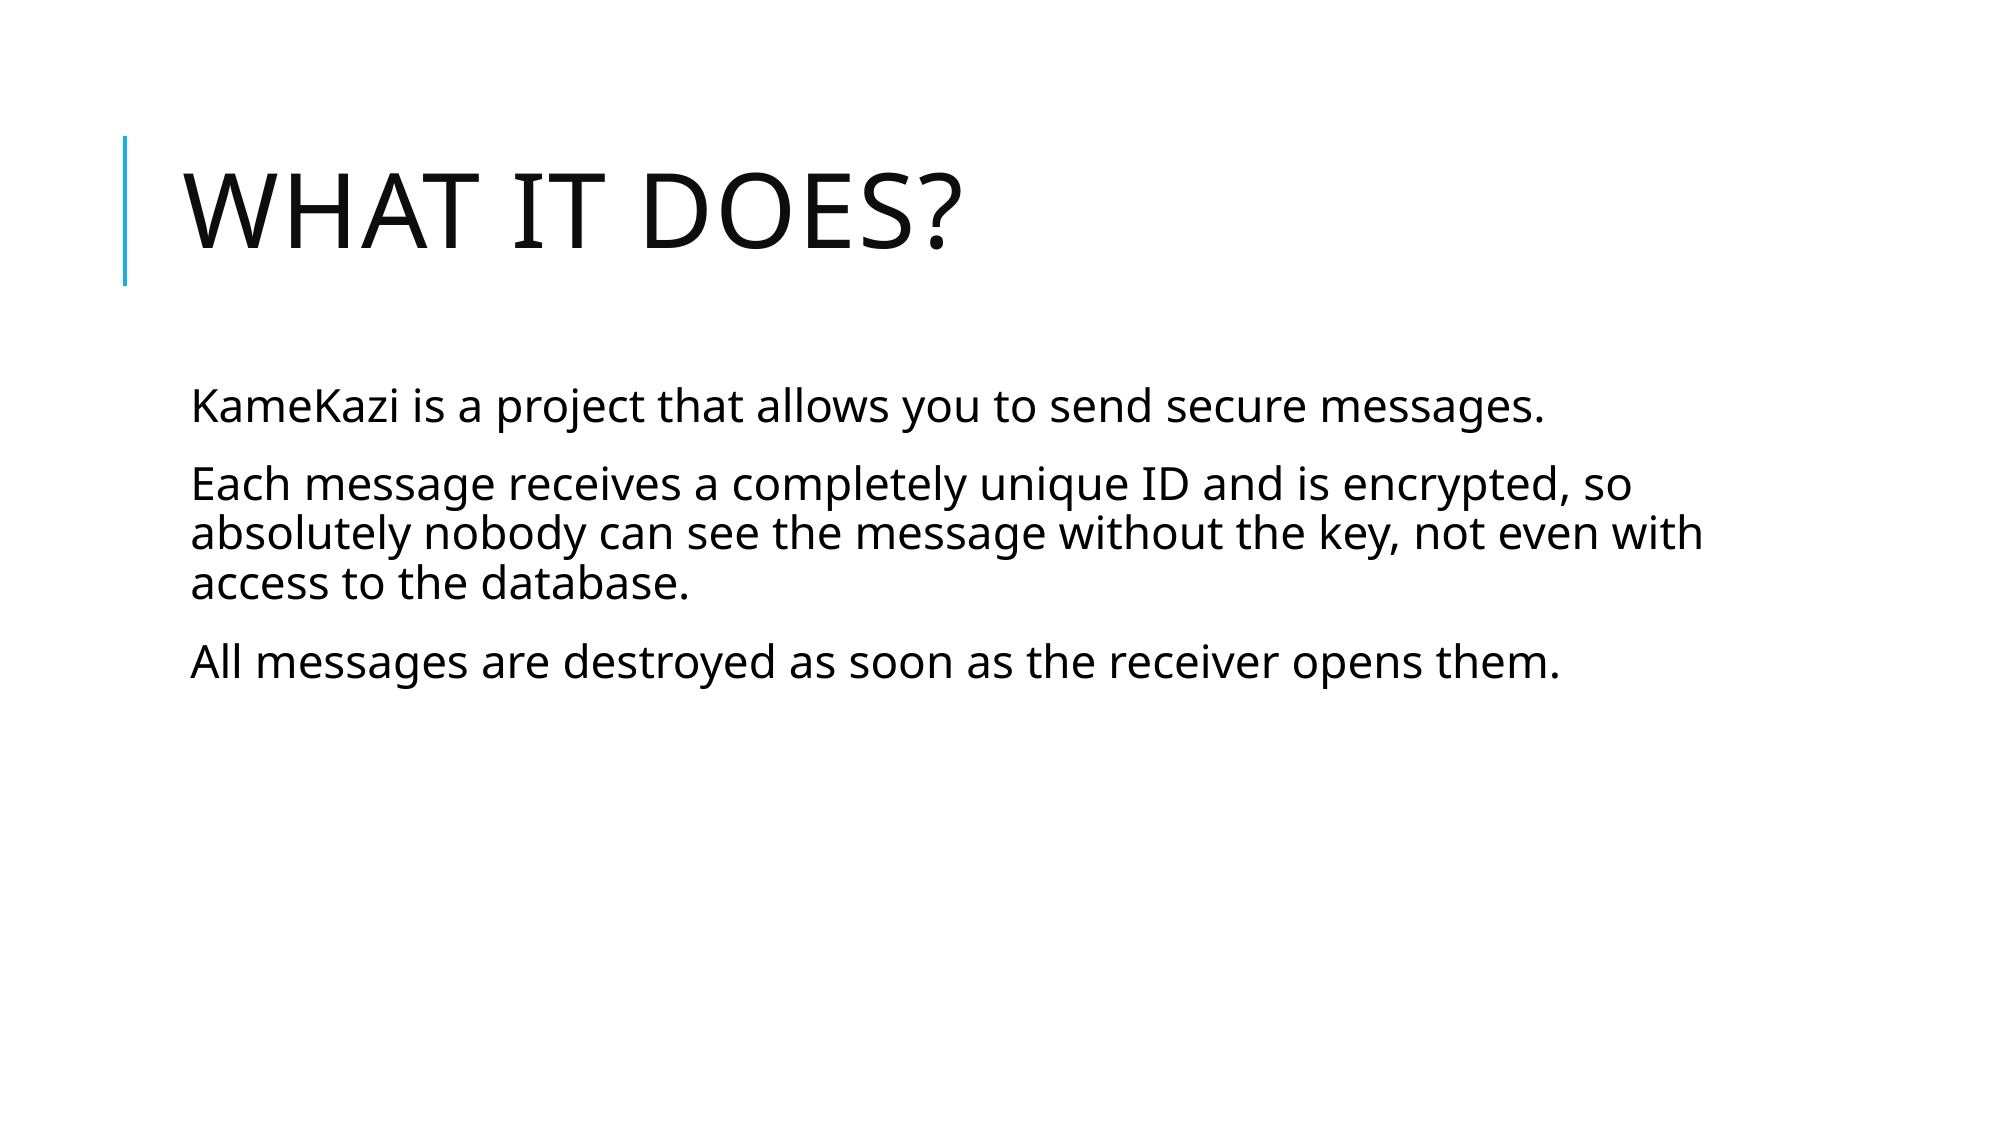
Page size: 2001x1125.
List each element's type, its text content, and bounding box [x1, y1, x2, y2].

list KameKazi is a project that allows you to send secure messages. Each message receives a completely unique ID and is encrypted, so absolutely nobody can see the message without the key, not even with access to the database. All messages are destroyed as soon as the receiver opens them. [168, 375, 1763, 1035]
title What it does? [168, 96, 1763, 342]
